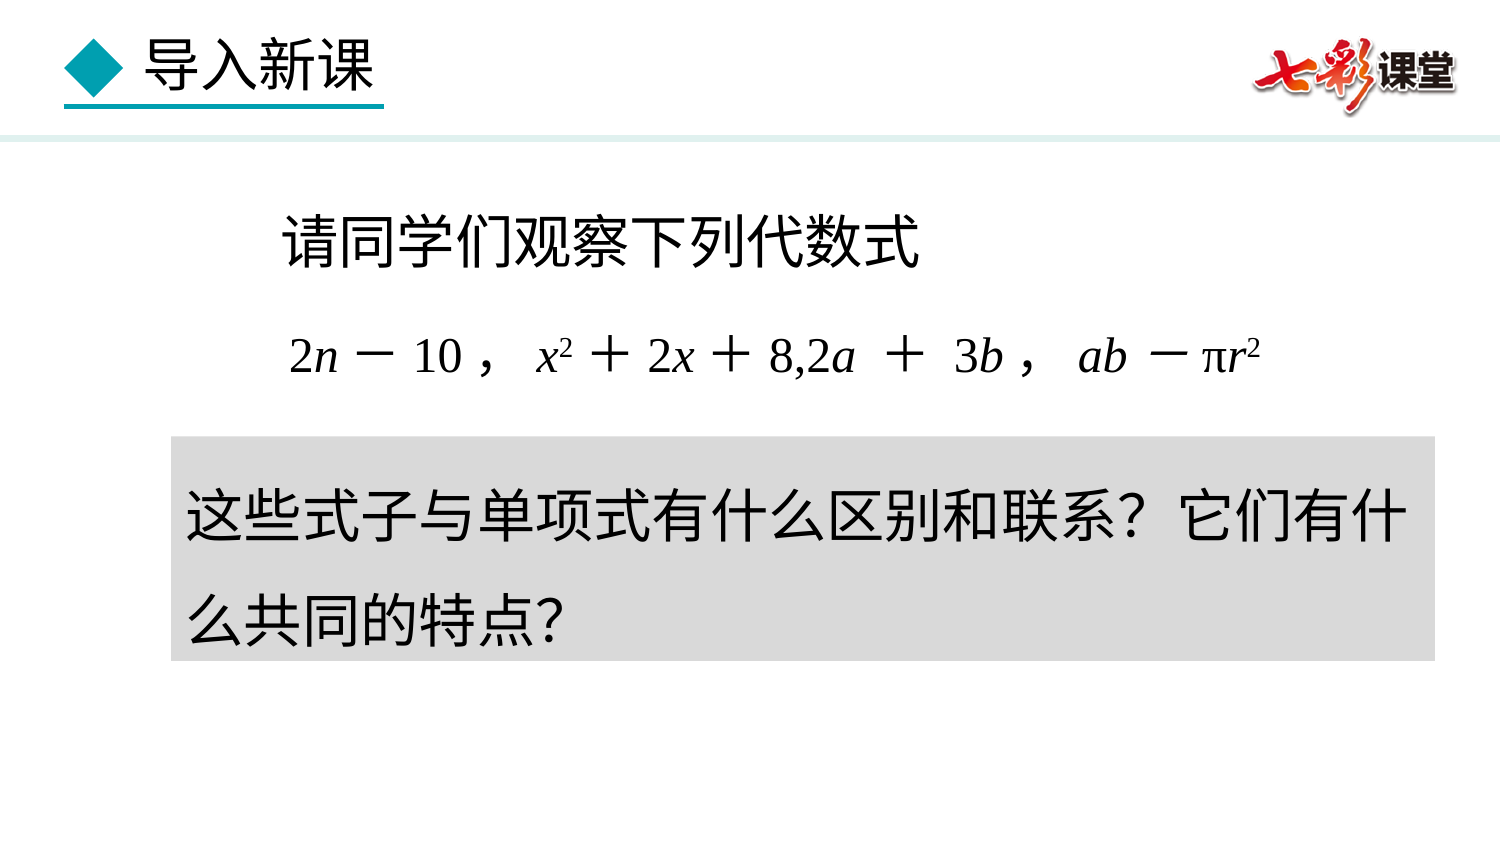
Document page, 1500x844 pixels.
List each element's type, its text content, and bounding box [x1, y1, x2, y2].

text_box 这些式子与单项式有什么区别和联系？它们有什么共同的特点？ [171, 436, 1435, 661]
picture [1249, 32, 1461, 118]
text_box 请同学们观察下列代数式 [265, 197, 1099, 283]
